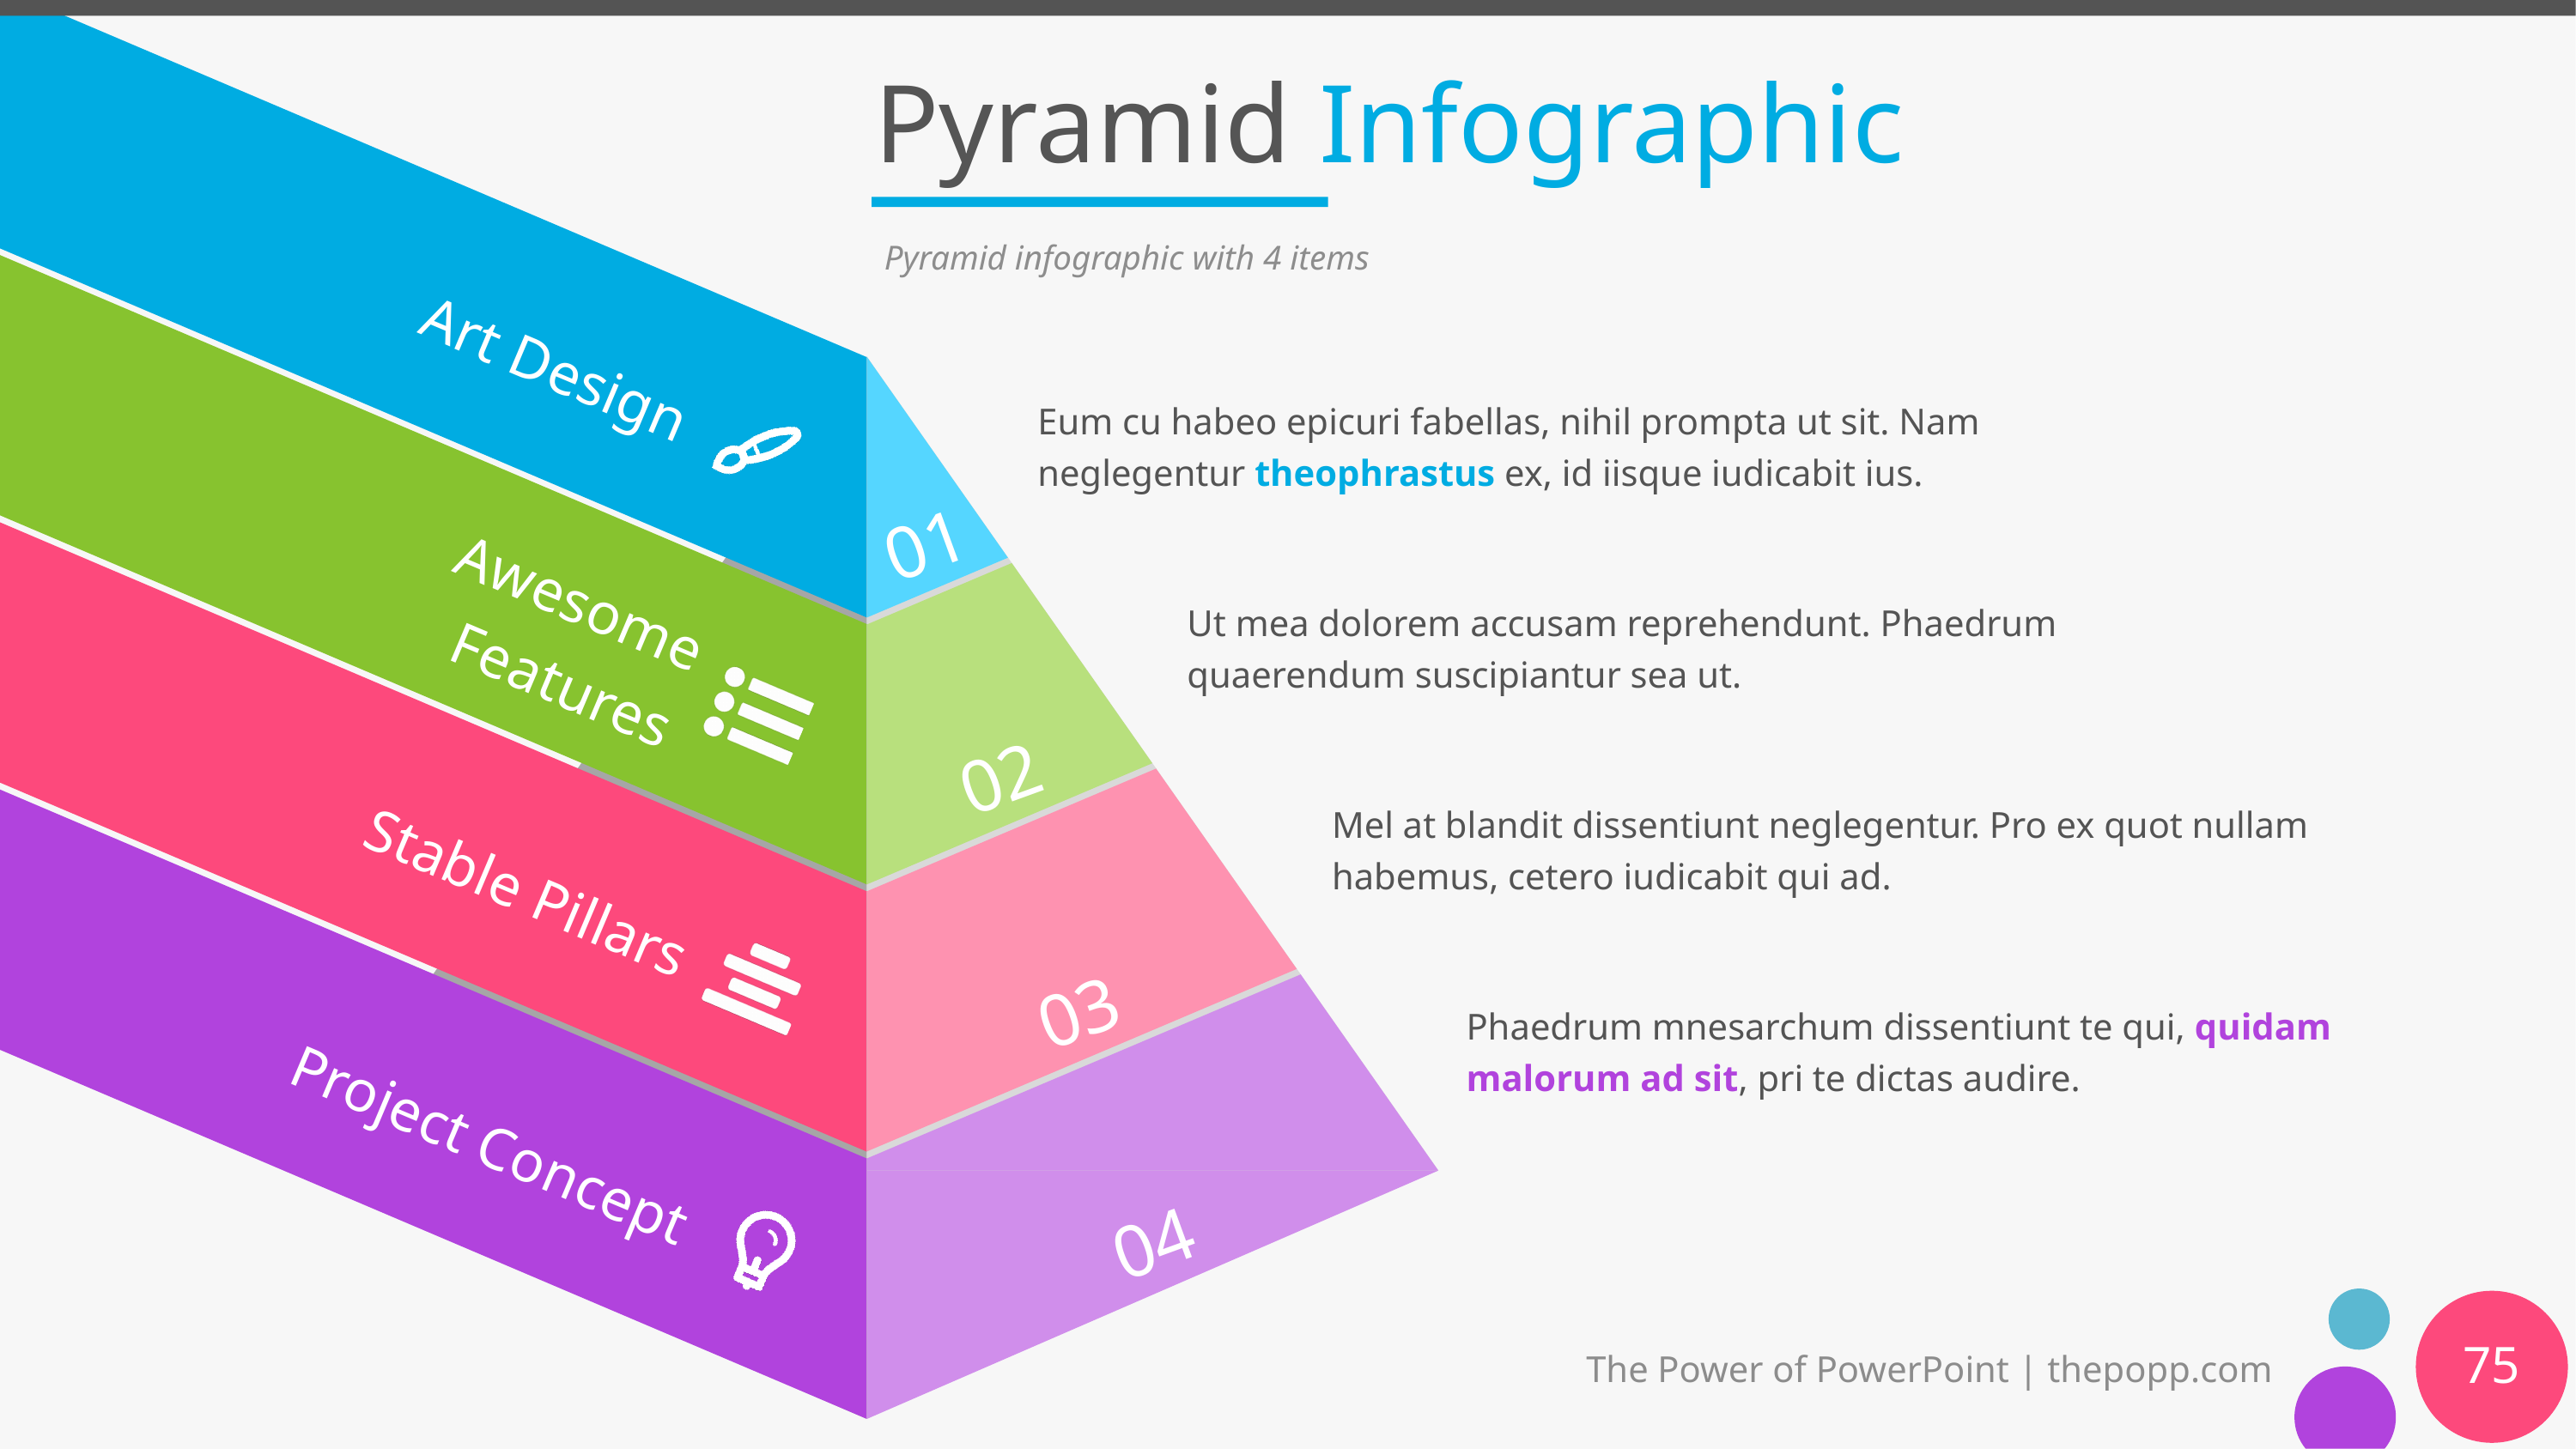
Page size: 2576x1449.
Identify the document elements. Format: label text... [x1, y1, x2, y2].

list Awesome Features [173, 409, 739, 762]
picture [714, 427, 801, 473]
footer The Power of PowerPoint | thepopp.com [1479, 1332, 2296, 1410]
list Ut mea dolorem accusam reprehendunt. Phaedrum quaerendum suscipiantur sea ut. [1163, 549, 2209, 739]
list Eum cu habeo epicuri fabellas, nihil prompta ut sit. Nam neglegentur theophrastus ex, id iisque iudicabit ius. [1014, 347, 2060, 537]
list Art Design [173, 141, 739, 494]
list Stable Pillars [173, 676, 739, 1030]
list Phaedrum mnesarchum dissentiunt te qui, quidam malorum ad sit, pri te dictas audire. [1443, 951, 2488, 1143]
list Pyramid infographic with 4 items [861, 217, 2504, 288]
slide_number 75 [2415, 1328, 2568, 1406]
list Mel at blandit dissentiunt neglegentur. Pro ex quot nullam habemus, cetero iudicabit qui ad. [1309, 749, 2354, 941]
title Pyramid Infographic [851, 34, 2509, 204]
picture [696, 923, 820, 1045]
picture [696, 655, 820, 777]
picture [697, 1190, 820, 1313]
list Project Concept [173, 944, 739, 1298]
